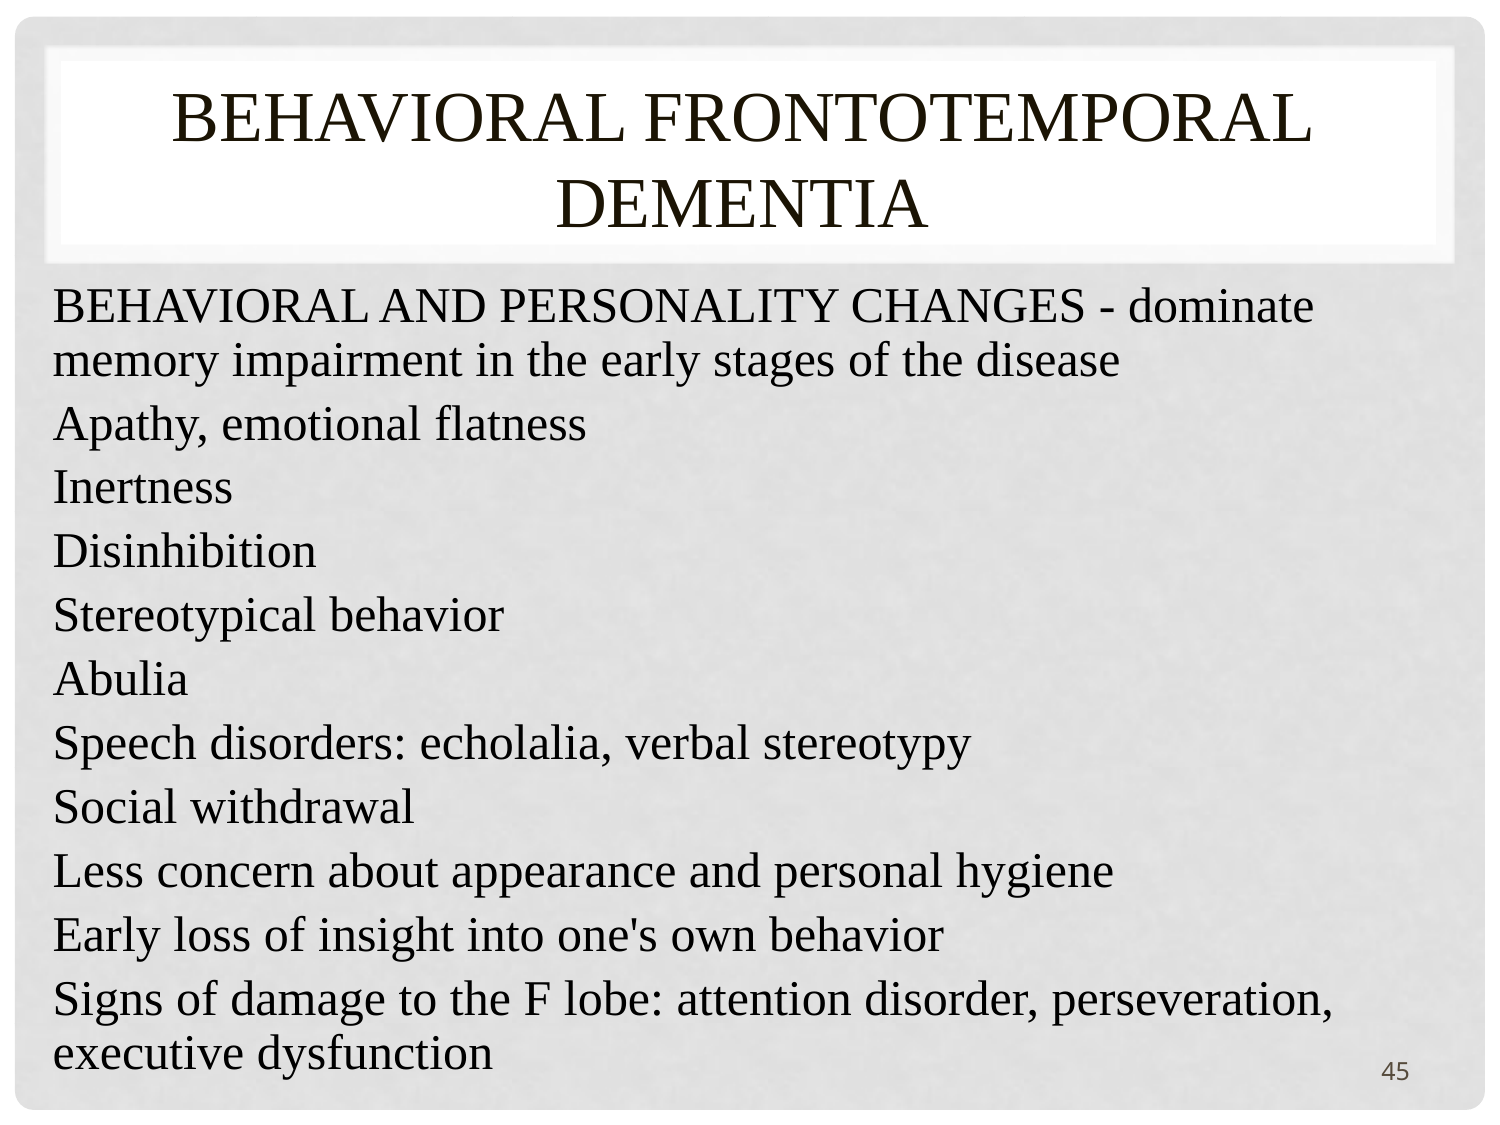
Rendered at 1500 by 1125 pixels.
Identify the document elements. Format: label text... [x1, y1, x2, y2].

title BEHAVIORAL frontotemporal dementia [27, 62, 1458, 250]
text_box BEHAVIORAL AND PERSONALITY CHANGES - dominate memory impairment in the early stages of the disease Apathy, emotional flatness Inertness Disinhibition Stereotypical behavior Abulia Speech disorders: echolalia, verbal stereotypy Social withdrawal Less concern about appearance and personal hygiene Early loss of insight into one's own behavior Signs of damage to the F lobe: attention disorder, perseveration, executive dysfunction [37, 271, 1458, 1125]
slide_number 45 [1074, 1042, 1425, 1103]
